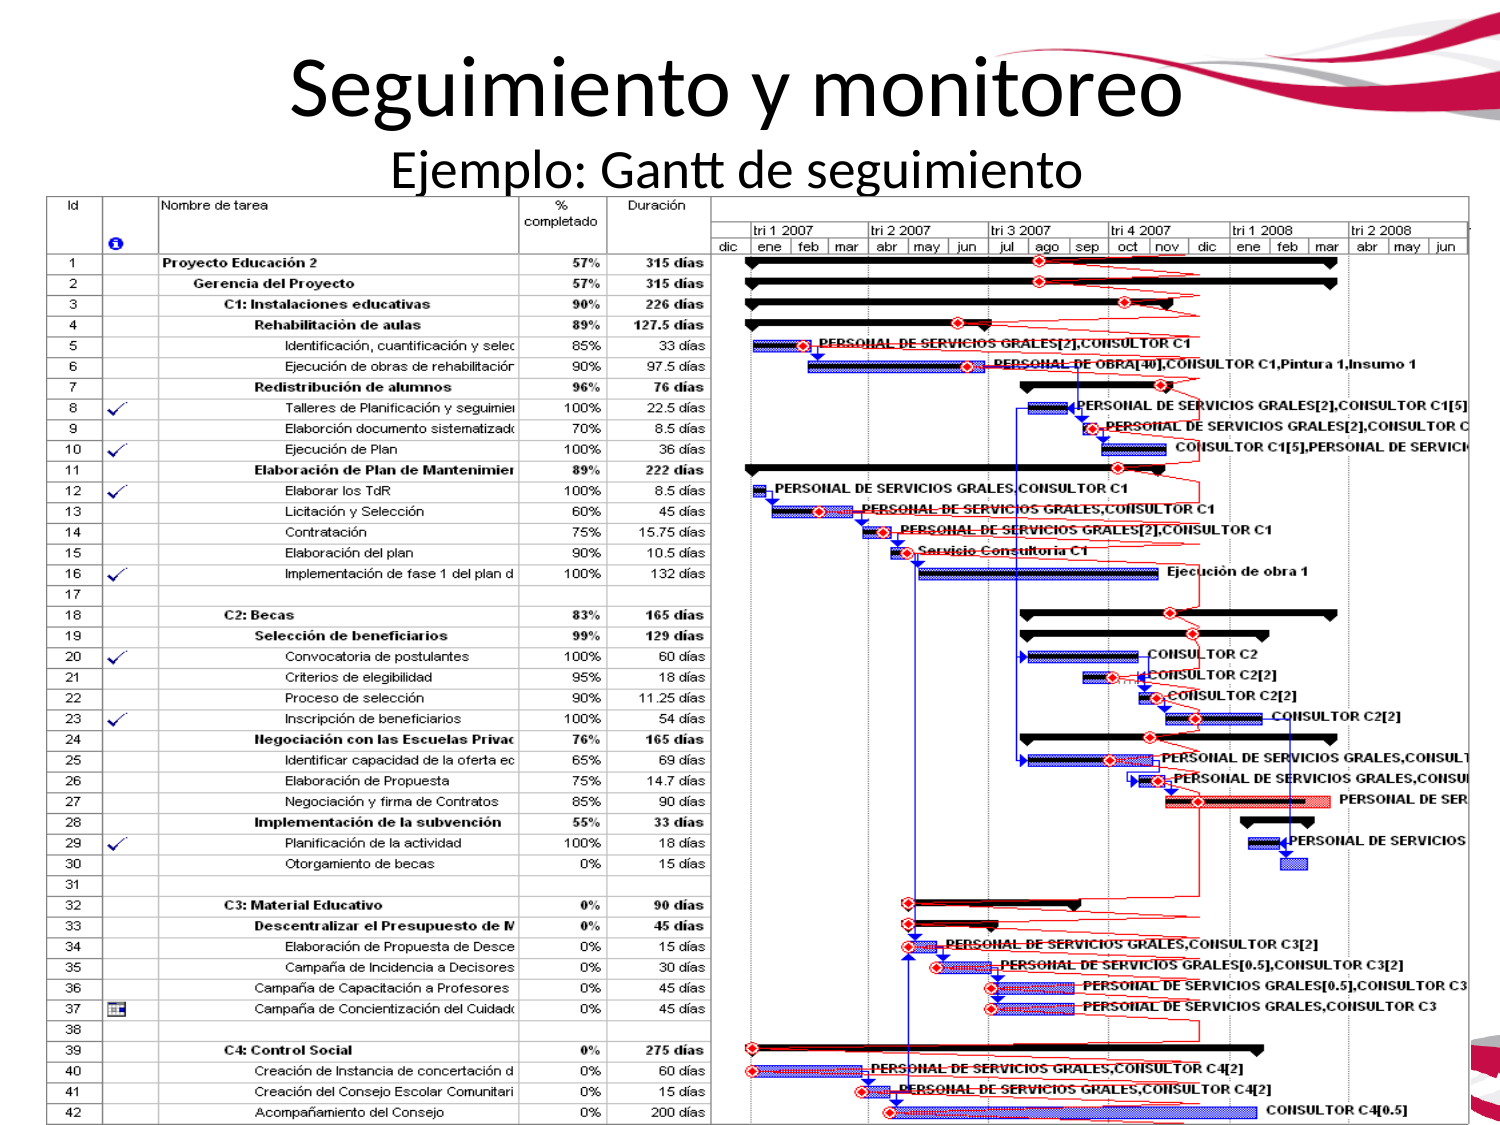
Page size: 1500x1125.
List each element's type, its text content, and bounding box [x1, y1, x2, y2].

picture [46, 196, 1500, 1125]
picture [920, 0, 1500, 140]
title Seguimiento y monitoreo Ejemplo: Gantt de seguimiento [99, 20, 1375, 194]
